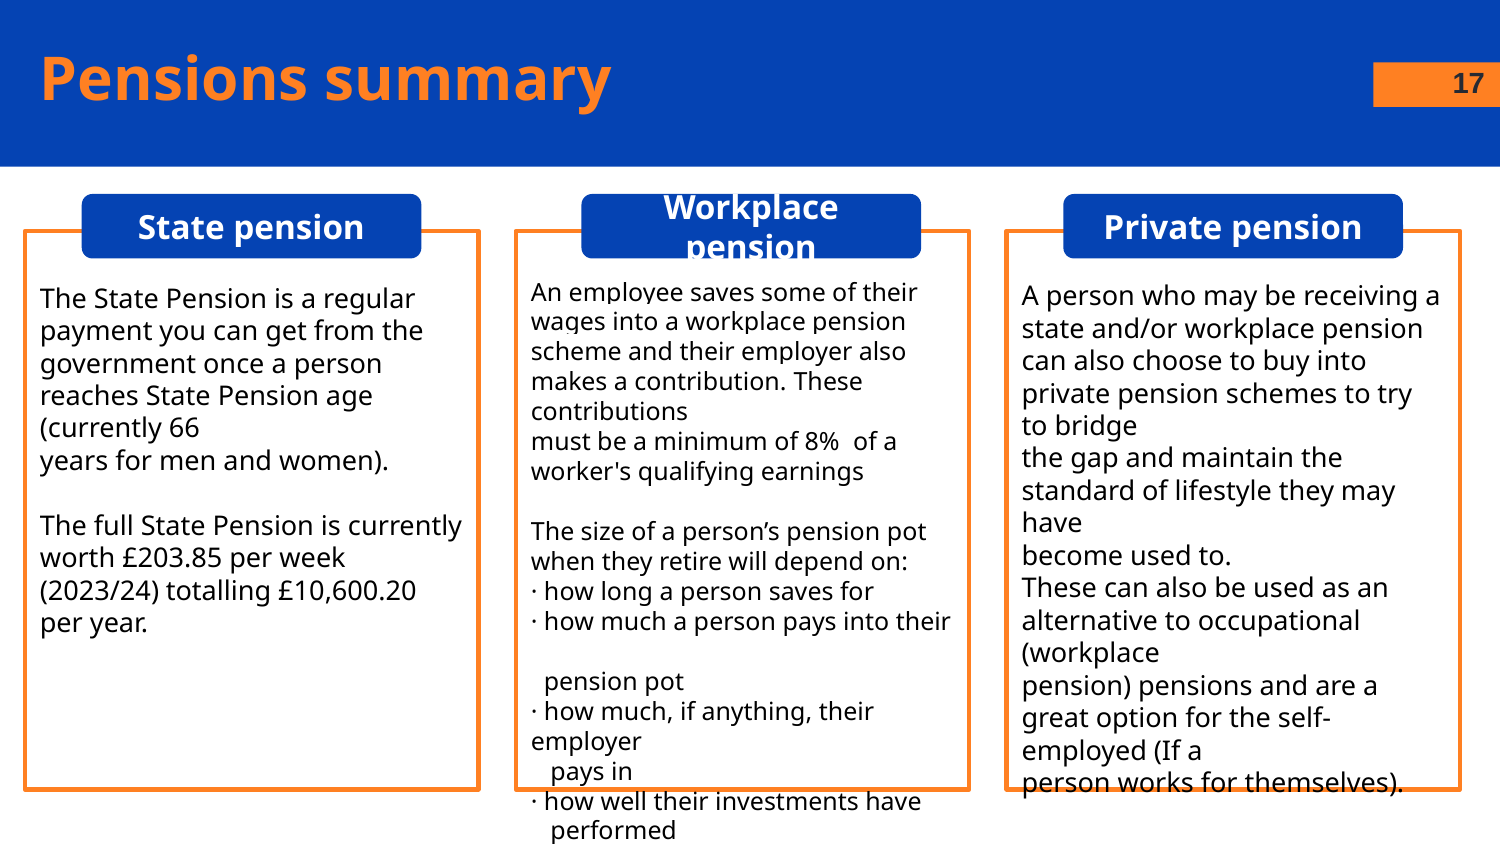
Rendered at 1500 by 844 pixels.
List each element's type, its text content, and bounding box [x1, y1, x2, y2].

text_box Pensions summary [24, 24, 1142, 128]
text_box [1244, 672, 1488, 809]
text_box Private pension [1063, 193, 1404, 259]
text_box The State Pension is a regular payment you can get from the government once a person reaches State Pension age (currently 66 years for men and women). The full State Pension is currently worth £203.85 per week (2023/24) totalling £10,600.20 per year. [24, 231, 479, 790]
text_box An employee saves some of their wages into a workplace pension scheme and their employer also makes a contribution. These contributions must be a minimum of 8% of a worker's qualifying earnings The size of a person’s pension pot when they retire will depend on: · how long a person saves for · how much a person pays into their pension pot · how much, if anything, their employer pays in · how well their investments have performed [515, 231, 970, 790]
text_box A person who may be receiving a state and/or workplace pension can also choose to buy into private pension schemes to try to bridge the gap and maintain the standard of lifestyle they may have become used to. These can also be used as an alternative to occupational (workplace pension) pensions and are a great option for the self-employed (If a person works for themselves). [1006, 231, 1460, 790]
text_box State pension [81, 193, 422, 259]
slide_number ‹#› [1410, 49, 1500, 115]
text_box Workplace pension [581, 193, 922, 259]
